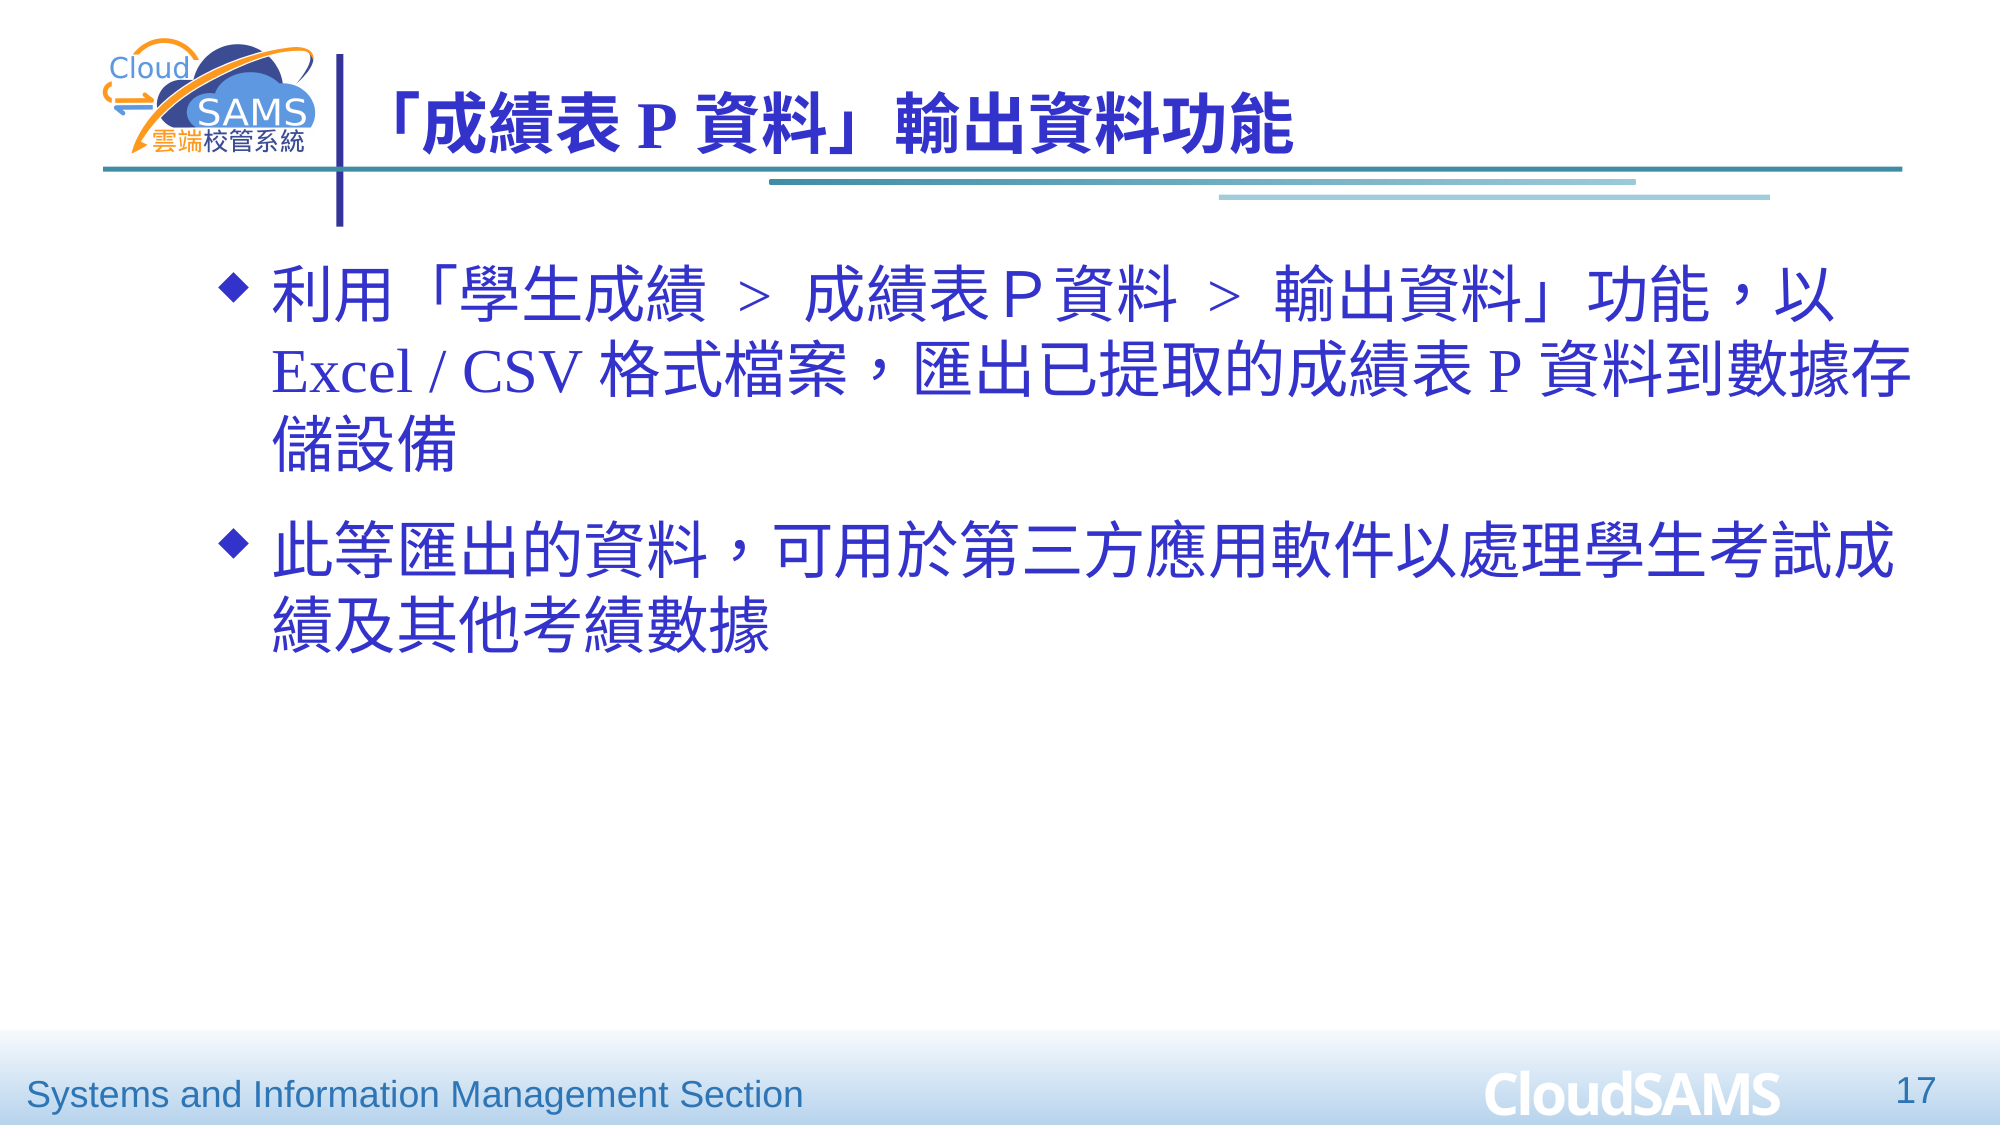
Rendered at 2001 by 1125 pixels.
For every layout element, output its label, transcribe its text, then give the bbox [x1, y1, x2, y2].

title 「成績表P資料」輸出資料功能 [340, 44, 1907, 170]
list 利用「學生成績 > 成績表Ｐ資料 > 輸出資料」功能，以Excel / CSV格式檔案，匯出已提取的成績表P資料到數據存儲設備 此等匯出的資料，可用於第三方應用軟件以處理學生考試成績及其他考績數據 [200, 247, 1967, 1004]
picture [87, 7, 349, 175]
slide_number 17 [1755, 1059, 1952, 1125]
